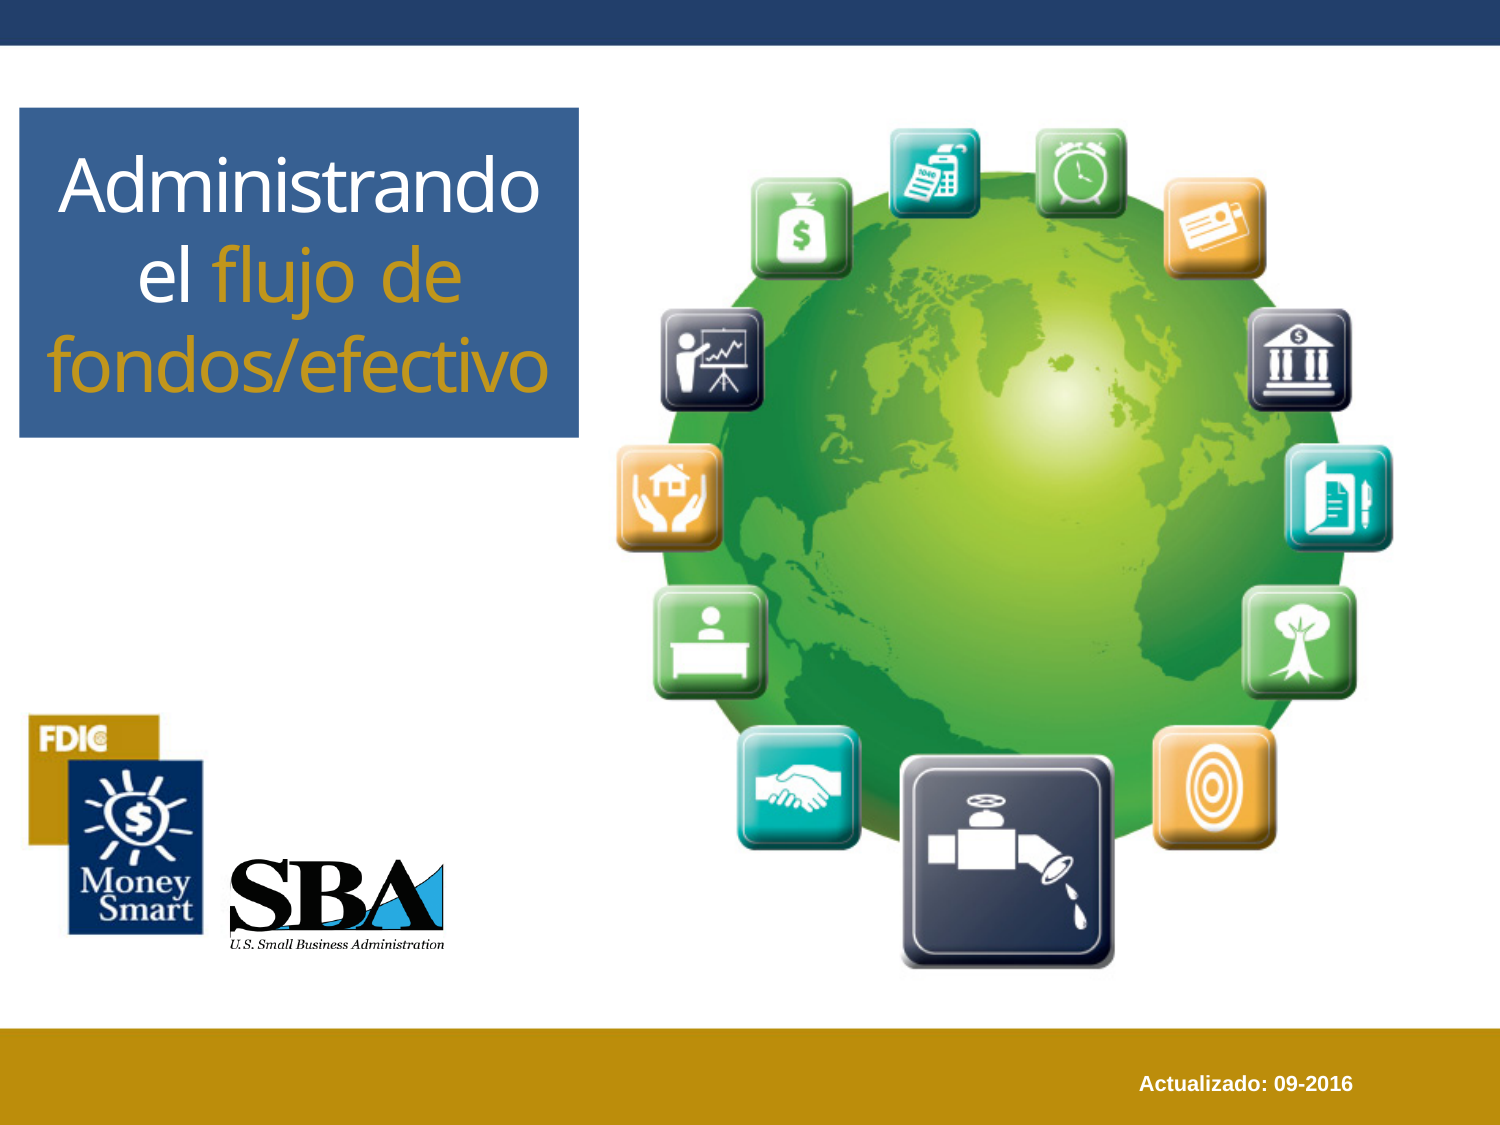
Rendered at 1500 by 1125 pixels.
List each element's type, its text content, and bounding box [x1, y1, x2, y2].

picture [0, 0, 1500, 1125]
text_box Administrando el flujo de fondos/efectivo [19, 107, 576, 438]
text_box Actualizado: 09-2016 [1124, 1062, 1369, 1104]
